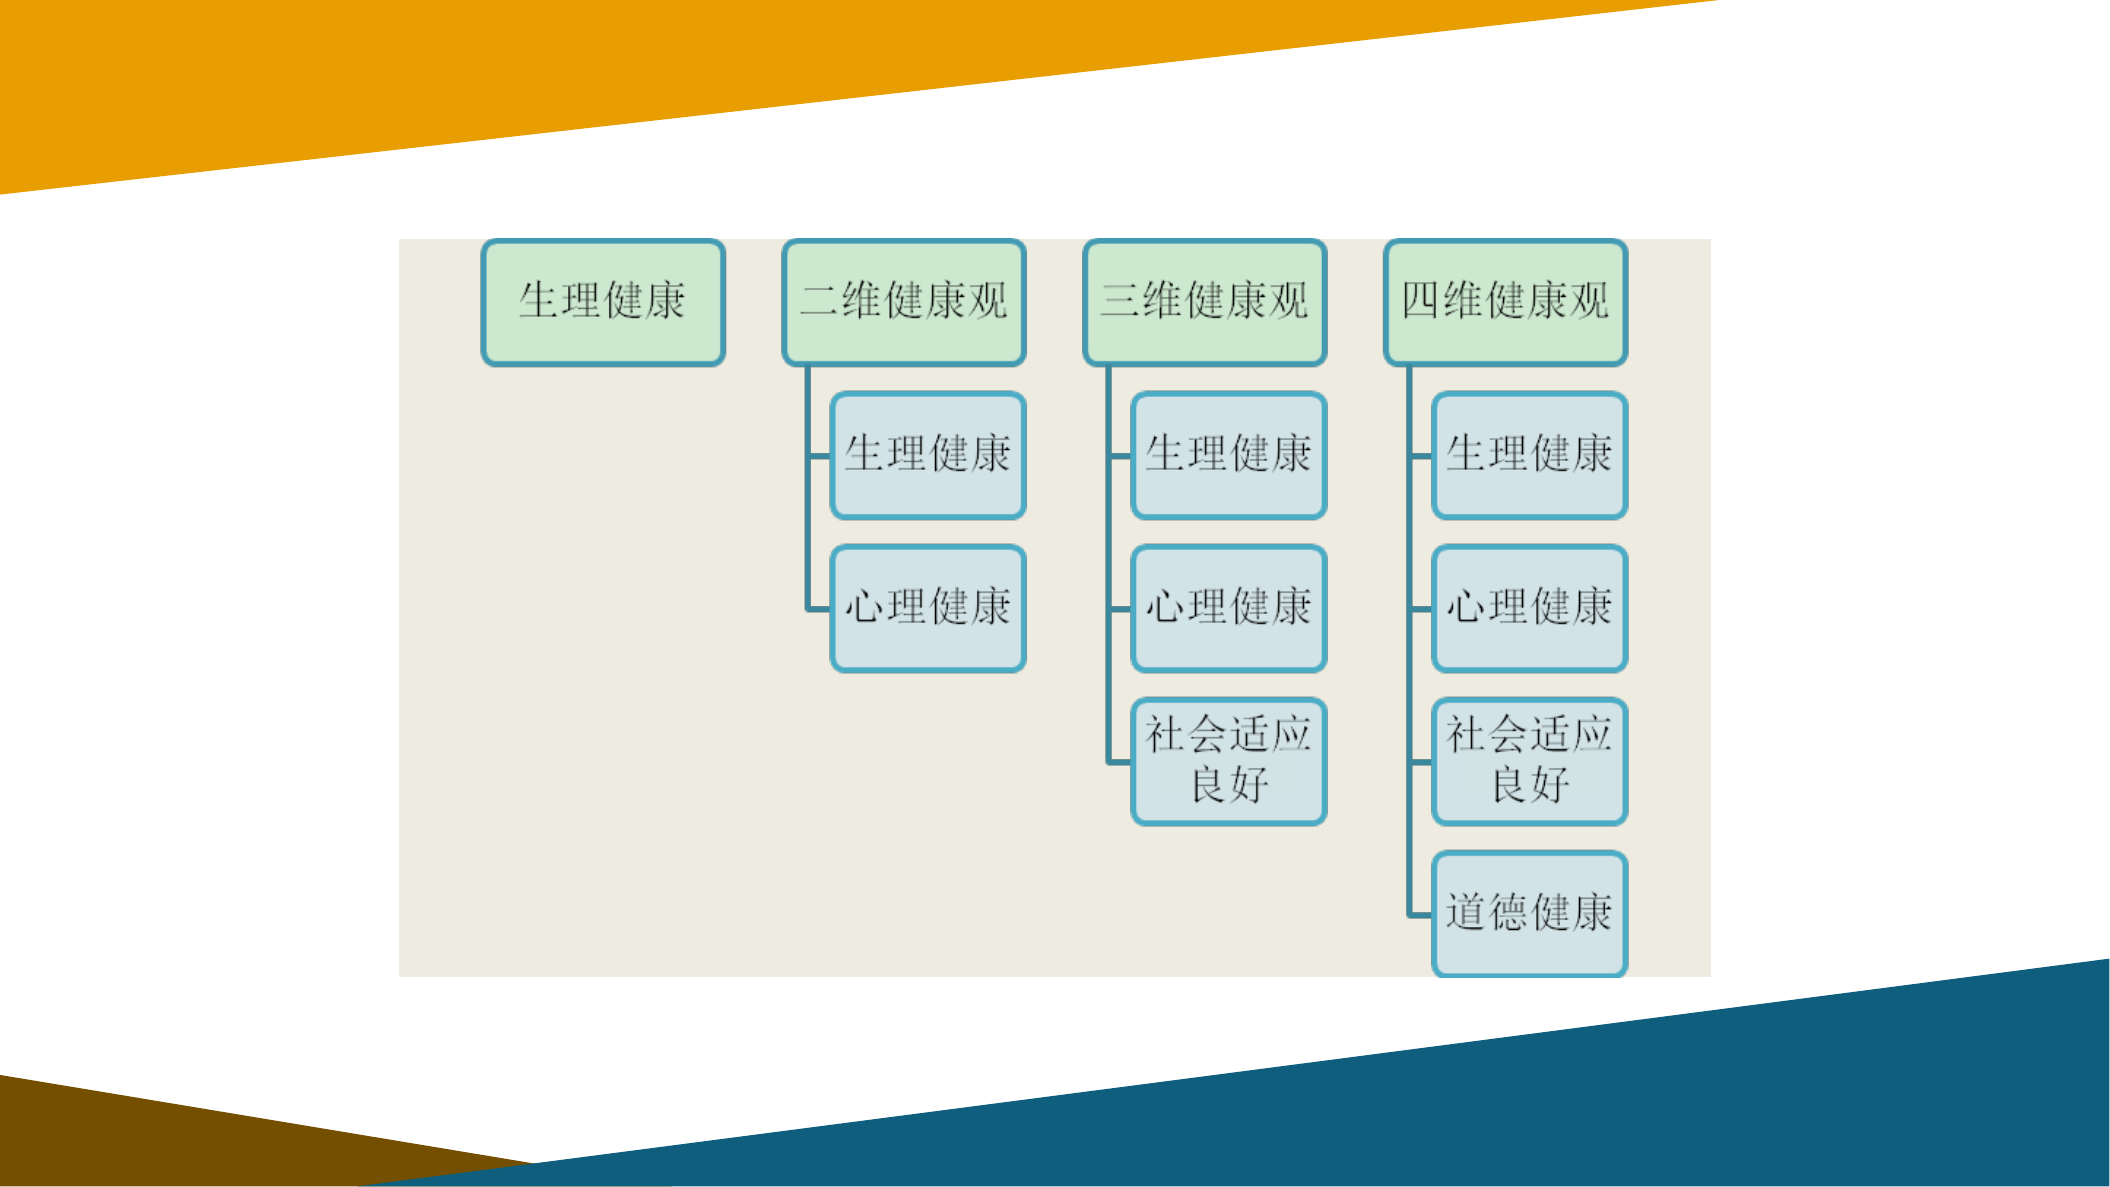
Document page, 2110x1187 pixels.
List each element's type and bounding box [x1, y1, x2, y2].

picture [398, 238, 1712, 978]
